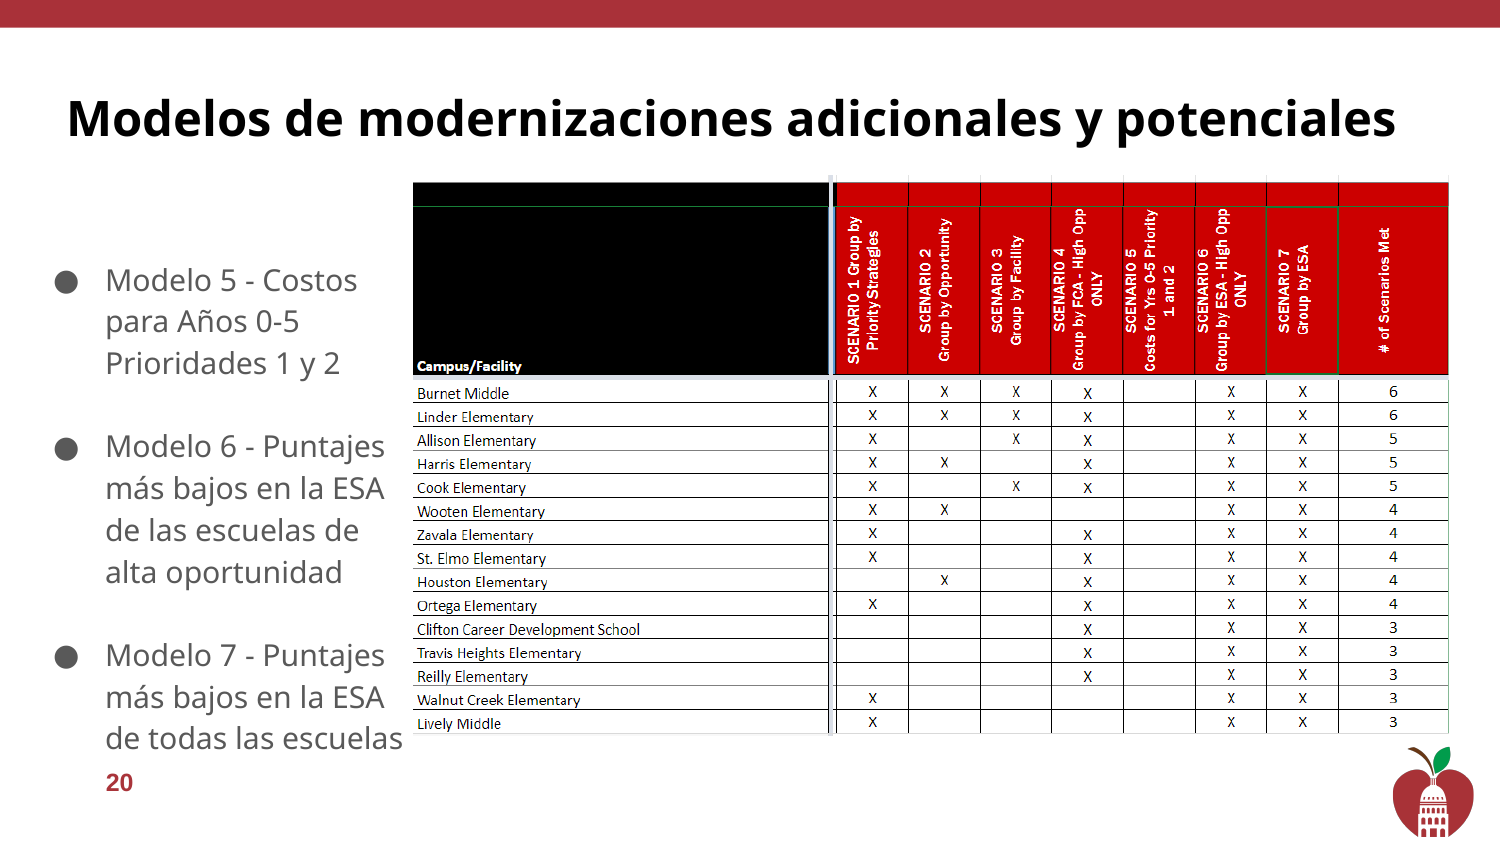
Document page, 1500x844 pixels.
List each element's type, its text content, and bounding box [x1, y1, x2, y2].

list Modelo 5 - Costos para Años 0-5 Prioridades 1 y 2 Modelo 6 - Puntajes más bajos en la ESA de las escuelas de alta oportunidad Modelo 7 - Puntajes más bajos en la ESA de todas las escuelas [16, 240, 422, 801]
title Modelos de modernizaciones adicionales y potenciales [51, 72, 1449, 167]
picture [412, 175, 1450, 737]
picture [1385, 744, 1481, 839]
slide_number 20 [58, 749, 149, 814]
text_box [0, 0, 1500, 28]
